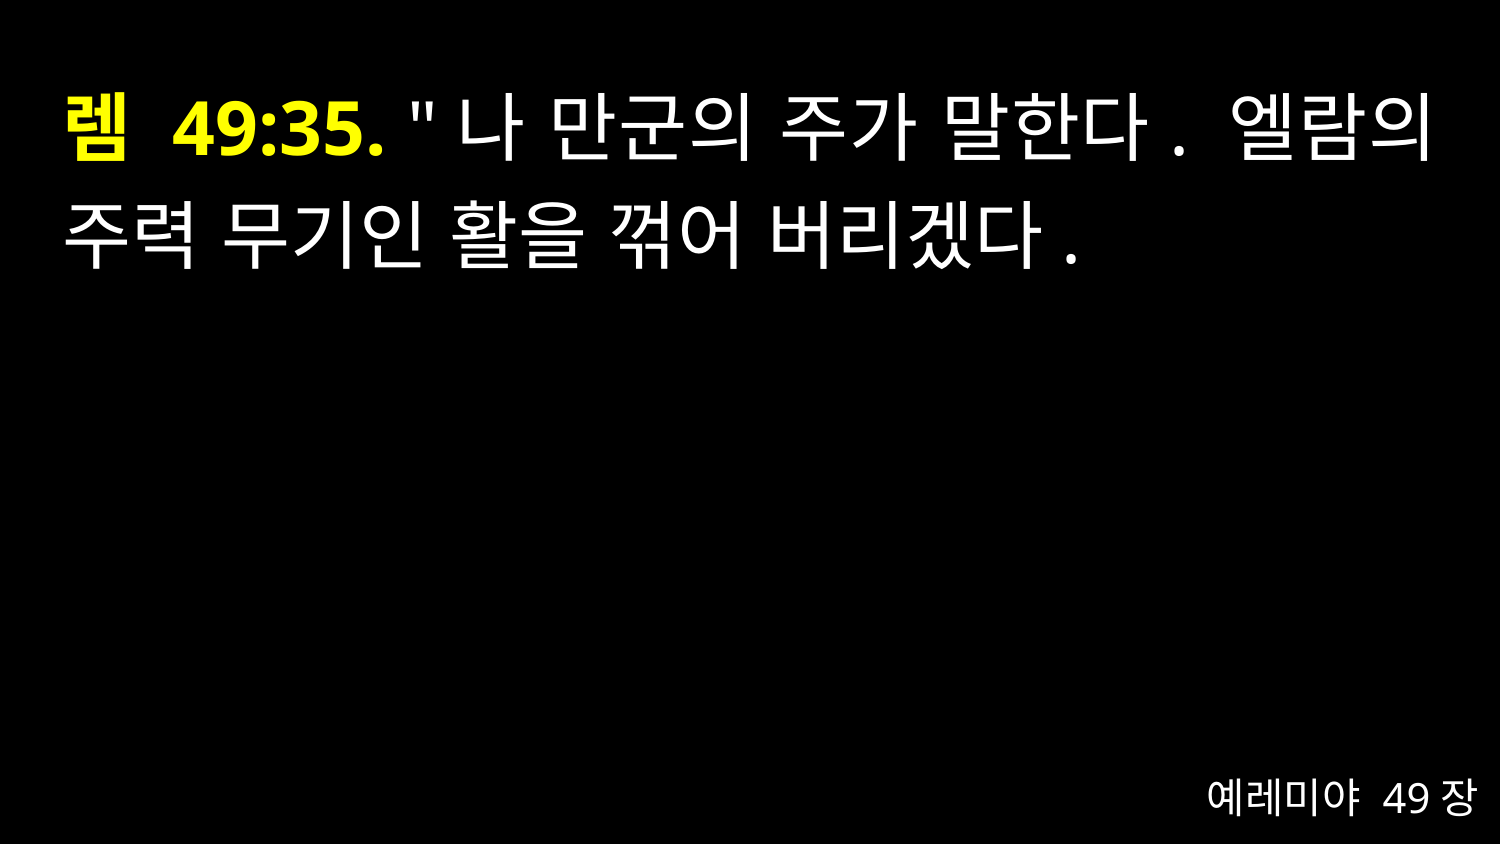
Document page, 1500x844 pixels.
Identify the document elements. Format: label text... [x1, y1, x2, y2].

title 렘 49:35. "나 만군의 주가 말한다. 엘람의 주력 무기인 활을 꺾어 버리겠다. [0, 0, 1500, 844]
subtitle 예레미야 49장 [916, 770, 1500, 844]
